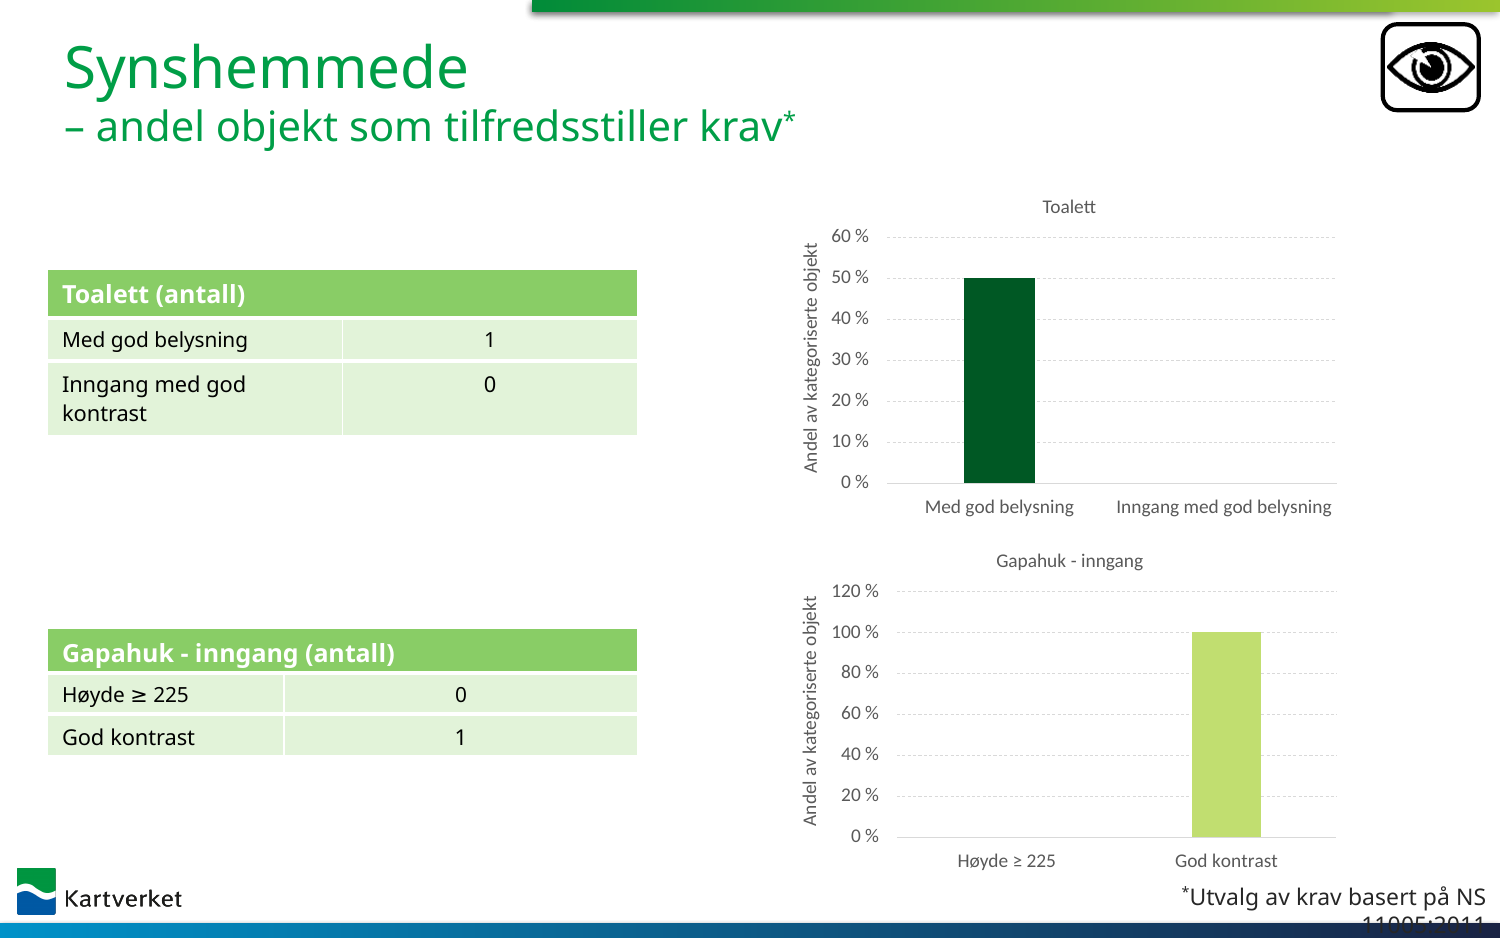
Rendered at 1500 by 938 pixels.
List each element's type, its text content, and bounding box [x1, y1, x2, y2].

table_cell Inngang med god kontrast [48, 363, 342, 435]
table_cell Høyde ≥ 225 [48, 675, 283, 712]
table_cell 0 [343, 363, 637, 435]
picture [791, 541, 1348, 880]
table_header Toalett (antall) [48, 270, 637, 316]
text_box *Utvalg av krav basert på NS 11005:2011 [1068, 873, 1500, 938]
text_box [1382, 24, 1480, 111]
table_cell 1 [285, 716, 637, 755]
table_cell Med god belysning [48, 320, 342, 359]
table_header Gapahuk - inngang (antall) [48, 629, 637, 671]
table_cell God kontrast [48, 716, 283, 755]
table_cell 1 [343, 320, 637, 359]
text_box Synshemmede – andel objekt som tilfredsstiller krav* [49, 24, 1431, 158]
table_cell 0 [285, 675, 637, 712]
picture [791, 187, 1348, 526]
